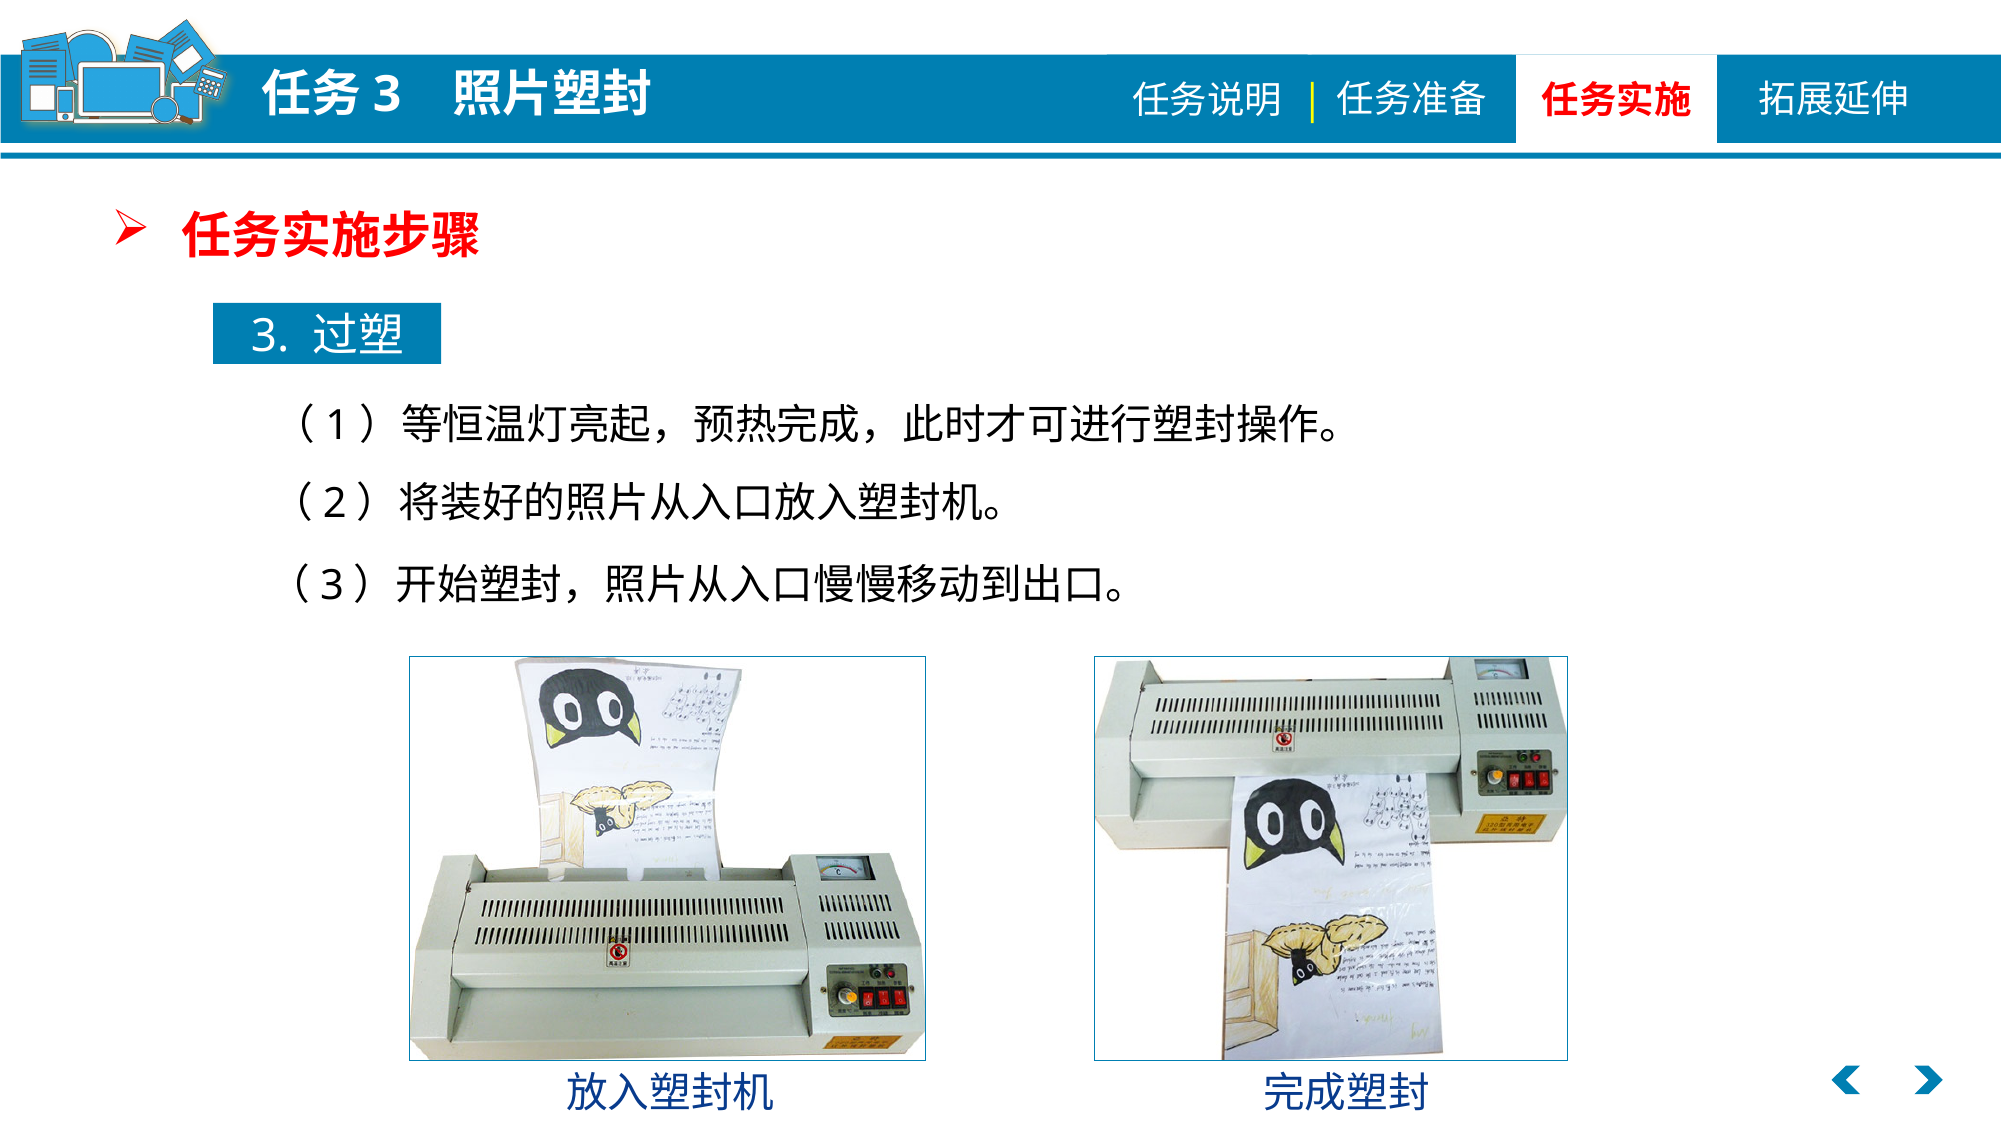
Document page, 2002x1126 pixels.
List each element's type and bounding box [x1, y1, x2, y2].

text_box [409, 656, 1635, 1125]
text_box [175, 302, 1492, 457]
text_box [0, 0, 2001, 1110]
